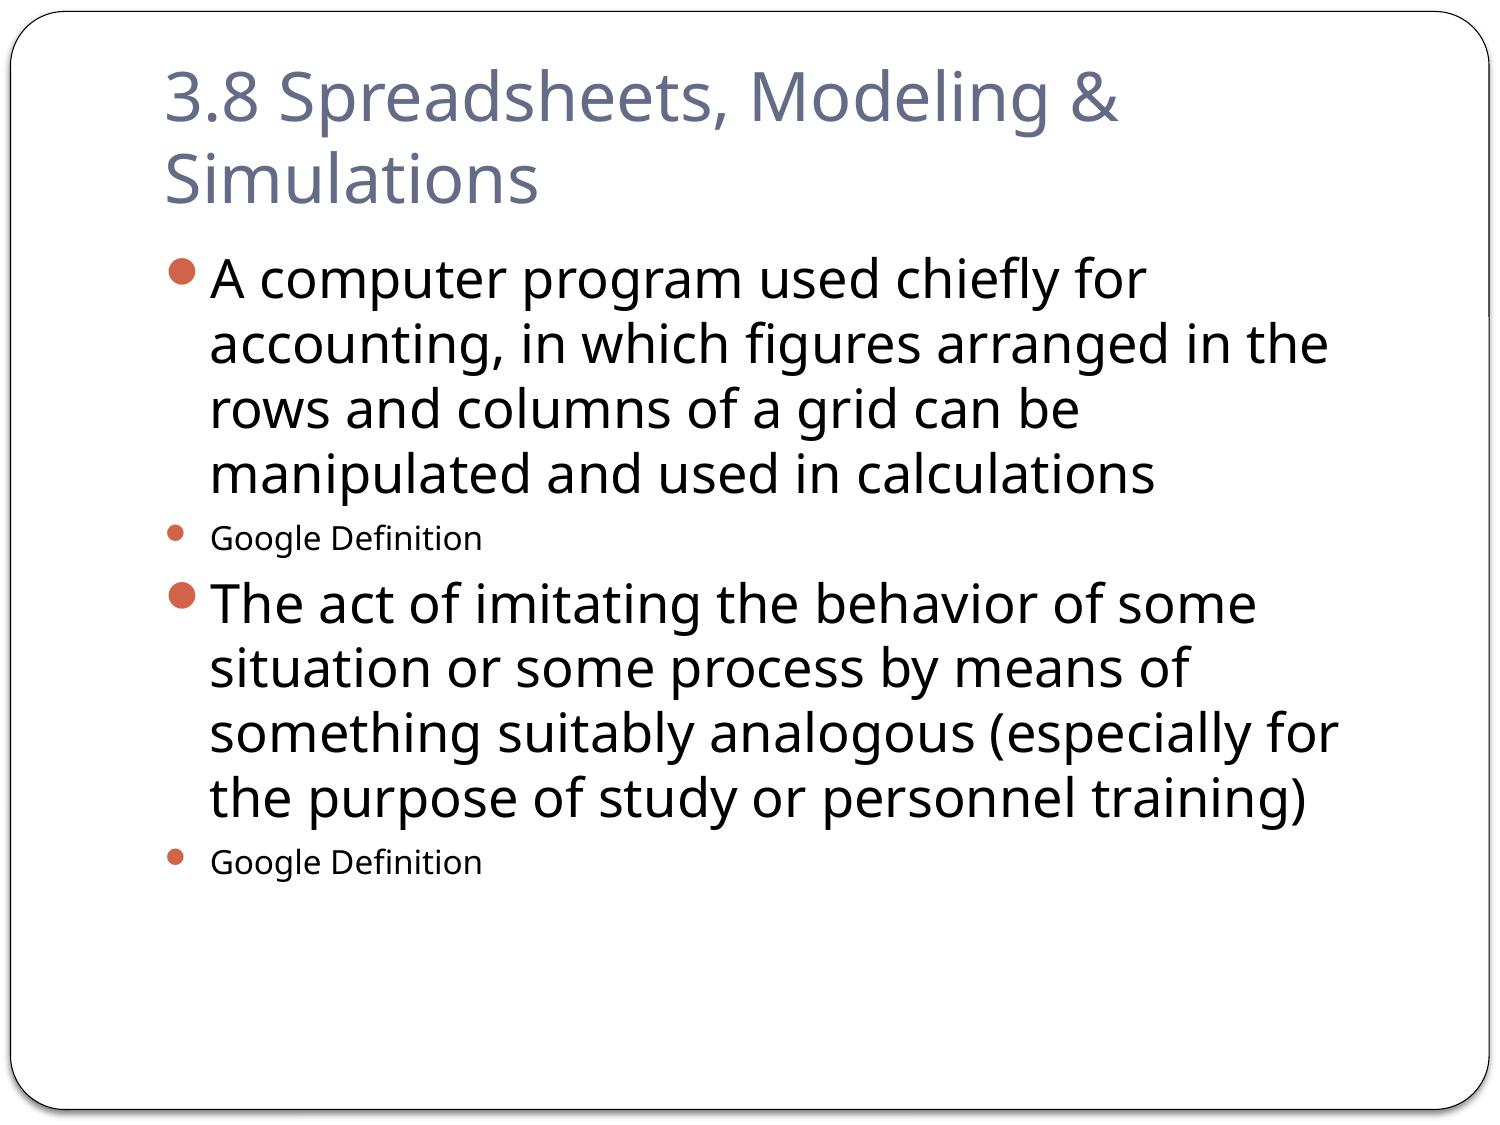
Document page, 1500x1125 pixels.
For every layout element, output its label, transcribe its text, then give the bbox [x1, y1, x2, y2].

list A computer program used chiefly for accounting, in which figures arranged in the rows and columns of a grid can be manipulated and used in calculations Google Definition The act of imitating the behavior of some situation or some process by means of something suitably analogous (especially for the purpose of study or personnel training) Google Definition [150, 237, 1425, 988]
title 3.8 Spreadsheets, Modeling & Simulations [150, 45, 1425, 233]
